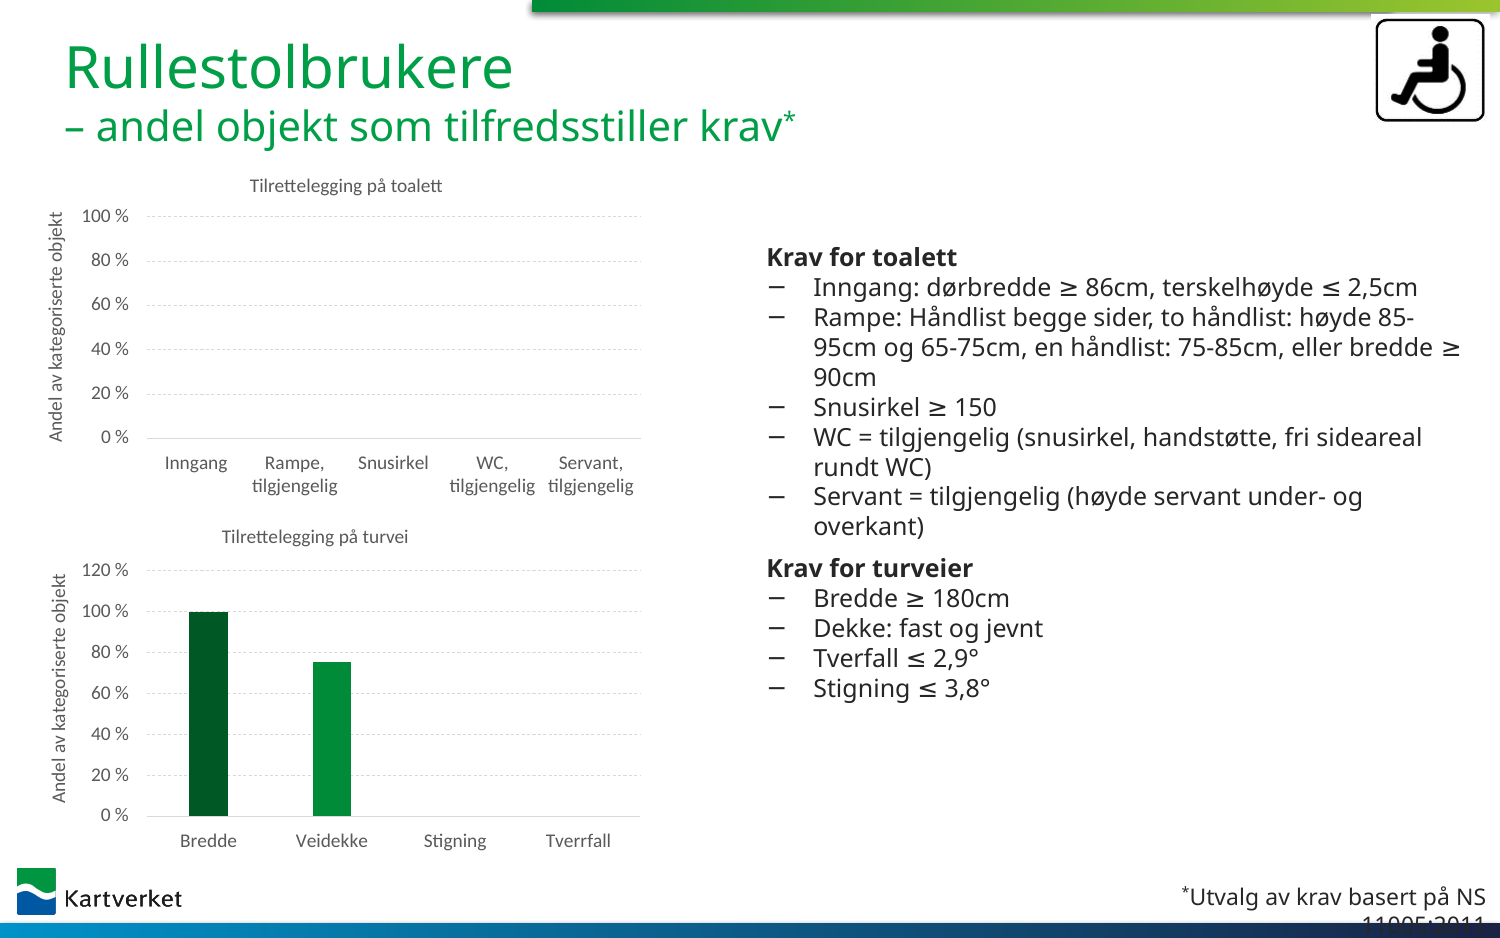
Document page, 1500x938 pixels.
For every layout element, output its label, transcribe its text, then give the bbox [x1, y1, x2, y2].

text_box Krav for turveier Bredde ≥ 180cm Dekke: fast og jevnt Tverfall ≤ 2,9° Stigning ≤ 3,8° [751, 545, 1483, 710]
picture [41, 520, 652, 859]
text_box *Utvalg av krav basert på NS 11005:2011 [1068, 873, 1500, 938]
picture [41, 166, 652, 505]
text_box Rullestolbrukere – andel objekt som tilfredsstiller krav* [49, 14, 1431, 158]
picture [1371, 13, 1491, 127]
text_box Krav for toalett Inngang: dørbredde ≥ 86cm, terskelhøyde ≤ 2,5cm Rampe: Håndlist begge sider, to håndlist: høyde 85-95cm og 65-75cm, en håndlist: 75-85cm, eller bredde ≥ 90cm Snusirkel ≥ 150 WC = tilgjengelig (snusirkel, handstøtte, fri sideareal rundt WC) Servant = tilgjengelig (høyde servant under- og overkant) [751, 234, 1483, 545]
